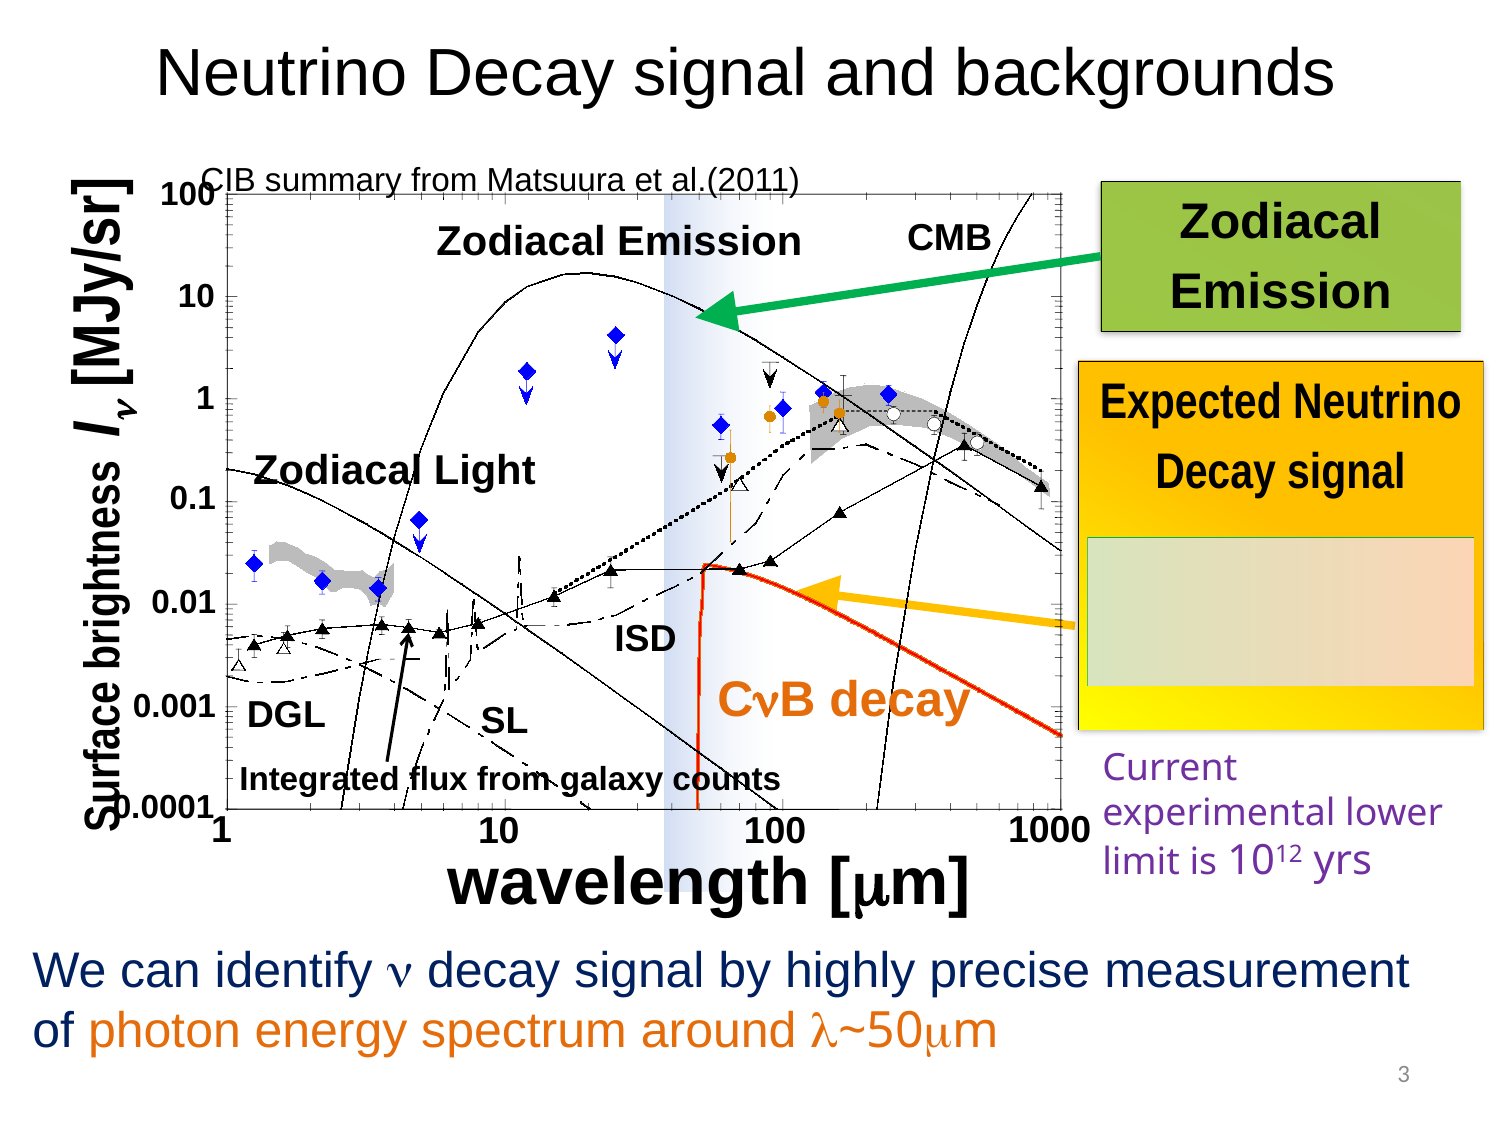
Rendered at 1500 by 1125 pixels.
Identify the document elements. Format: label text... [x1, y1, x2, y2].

slide_number 3 [1074, 1065, 1425, 1103]
text_box Current experimental lower limit is 1012 yrs [1106, 735, 1484, 891]
text_box Zodiacal Emission [1106, 181, 1461, 332]
text_box We can identify  decay signal by highly precise measurement of photon energy spectrum around ~50m [17, 930, 1474, 1065]
title Neutrino Decay signal and backgrounds [0, 11, 1497, 126]
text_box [45, 150, 1102, 918]
text_box Expected Neutrino Decay signal [1106, 360, 1484, 730]
